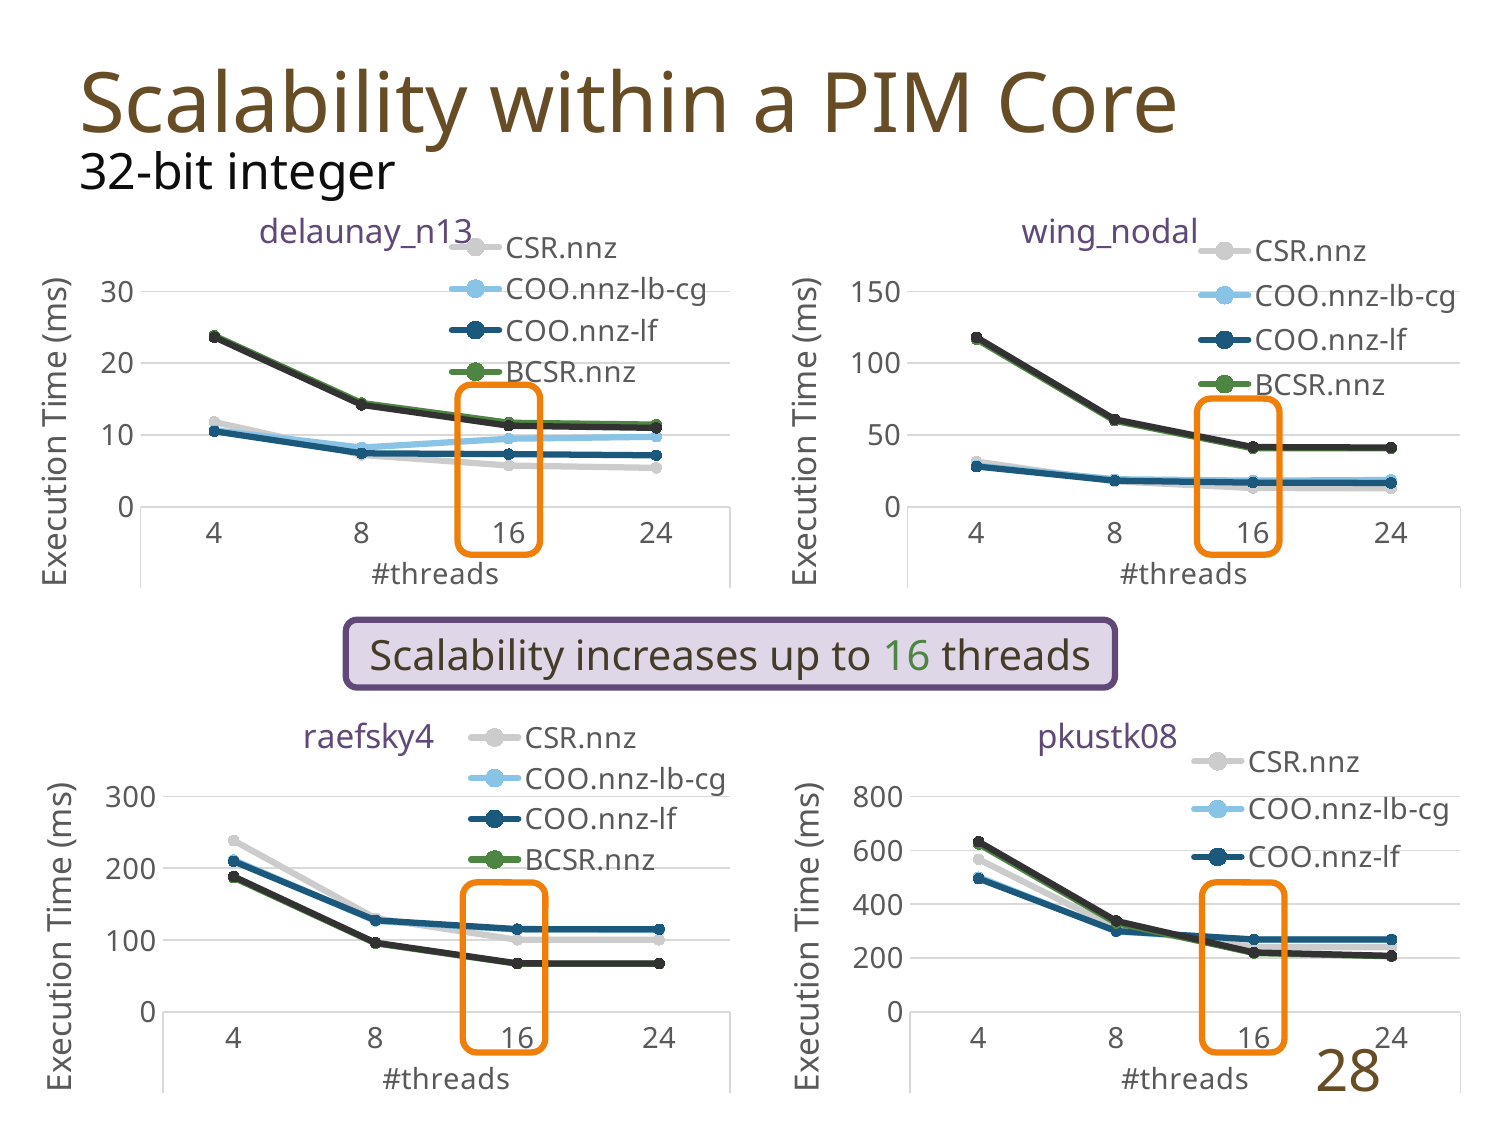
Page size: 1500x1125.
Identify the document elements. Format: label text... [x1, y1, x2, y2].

chart [747, 687, 1475, 1108]
list 32-bit integer [64, 603, 1436, 687]
chart [0, 687, 745, 1108]
text_box Scalability increases up to 16 threads [344, 618, 1116, 689]
chart [0, 182, 1475, 603]
text_box Scalability within a PIM Core [64, 36, 1358, 175]
list 32-bit integer [64, 132, 1436, 182]
